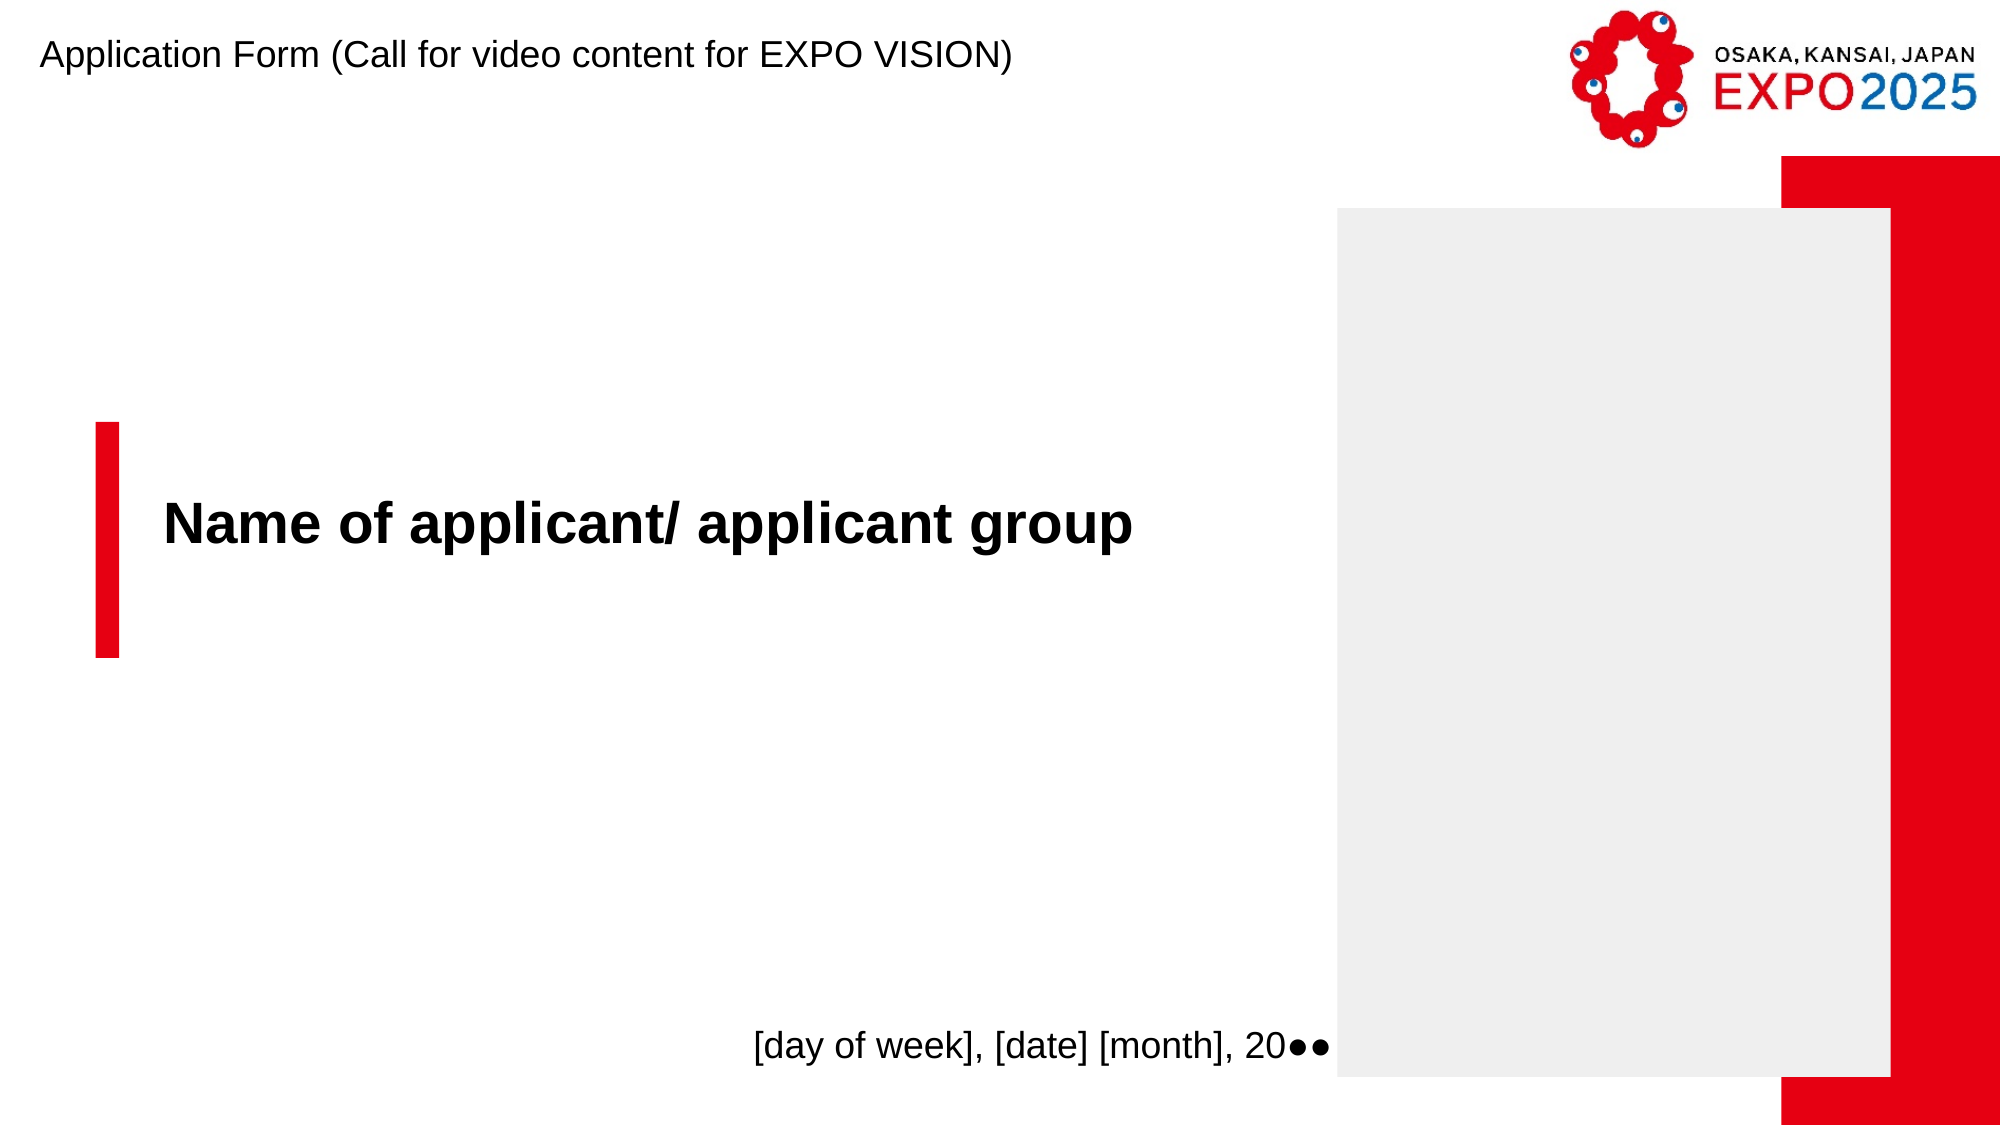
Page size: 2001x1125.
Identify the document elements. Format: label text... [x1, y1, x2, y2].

text_box Application Form (Call for video content for EXPO VISION) [24, 0, 1436, 83]
text_box Name of applicant/ applicant group [148, 452, 1326, 563]
picture [1550, 0, 2000, 156]
text_box [day of week], [date] [month], 20●● [664, 1013, 1347, 1074]
